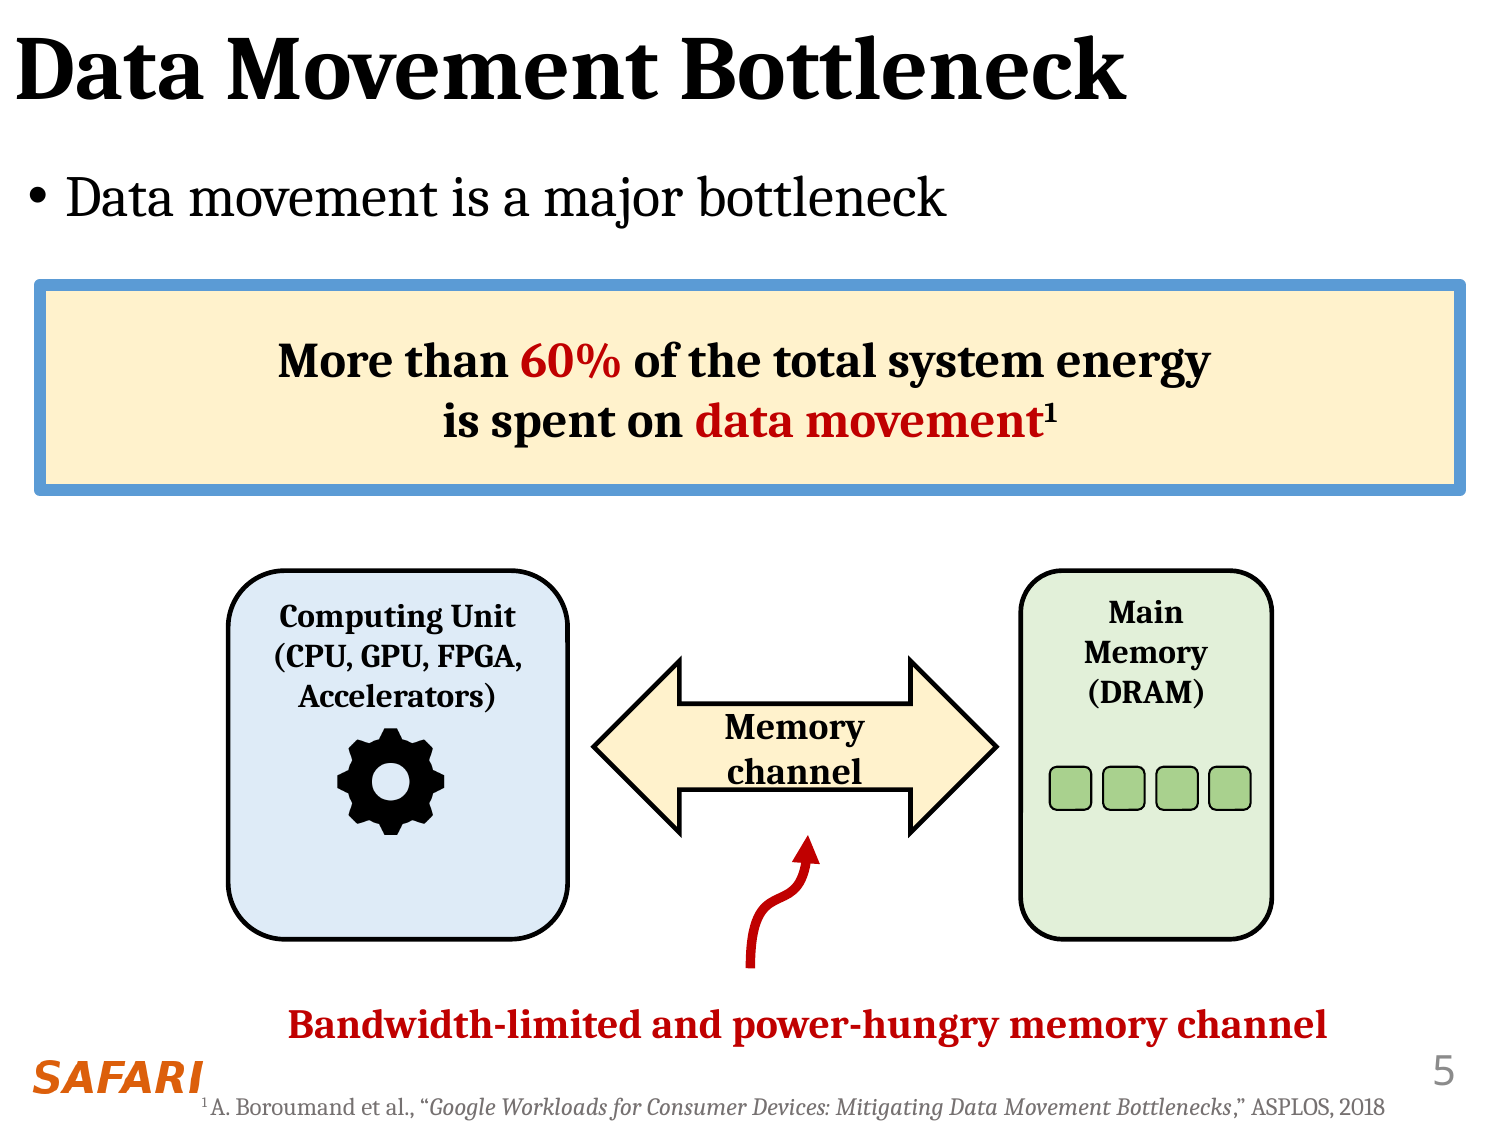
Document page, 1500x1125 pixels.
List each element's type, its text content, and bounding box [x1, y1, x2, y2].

title Data Movement Bottleneck [0, 13, 1475, 135]
list Data movement is a major bottleneck [12, 158, 1488, 308]
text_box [1020, 570, 1272, 940]
text_box Bandwidth-limited and power-hungry memory channel [272, 989, 1343, 1055]
text_box 1 A. Boroumand et al., “Google Workloads for Consumer Devices: Mitigating Data Movement Bottlenecks,” ASPLOS, 2018 [187, 1082, 1465, 1125]
picture [31, 1051, 209, 1104]
text_box More than 60% of the total system energy is spent on data movement1 [39, 285, 1460, 490]
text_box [712, 872, 846, 931]
text_box Memory channel [592, 658, 998, 836]
text_box Computing Unit (CPU, GPU, FPGA, Accelerators) [227, 569, 569, 941]
picture [315, 706, 466, 857]
